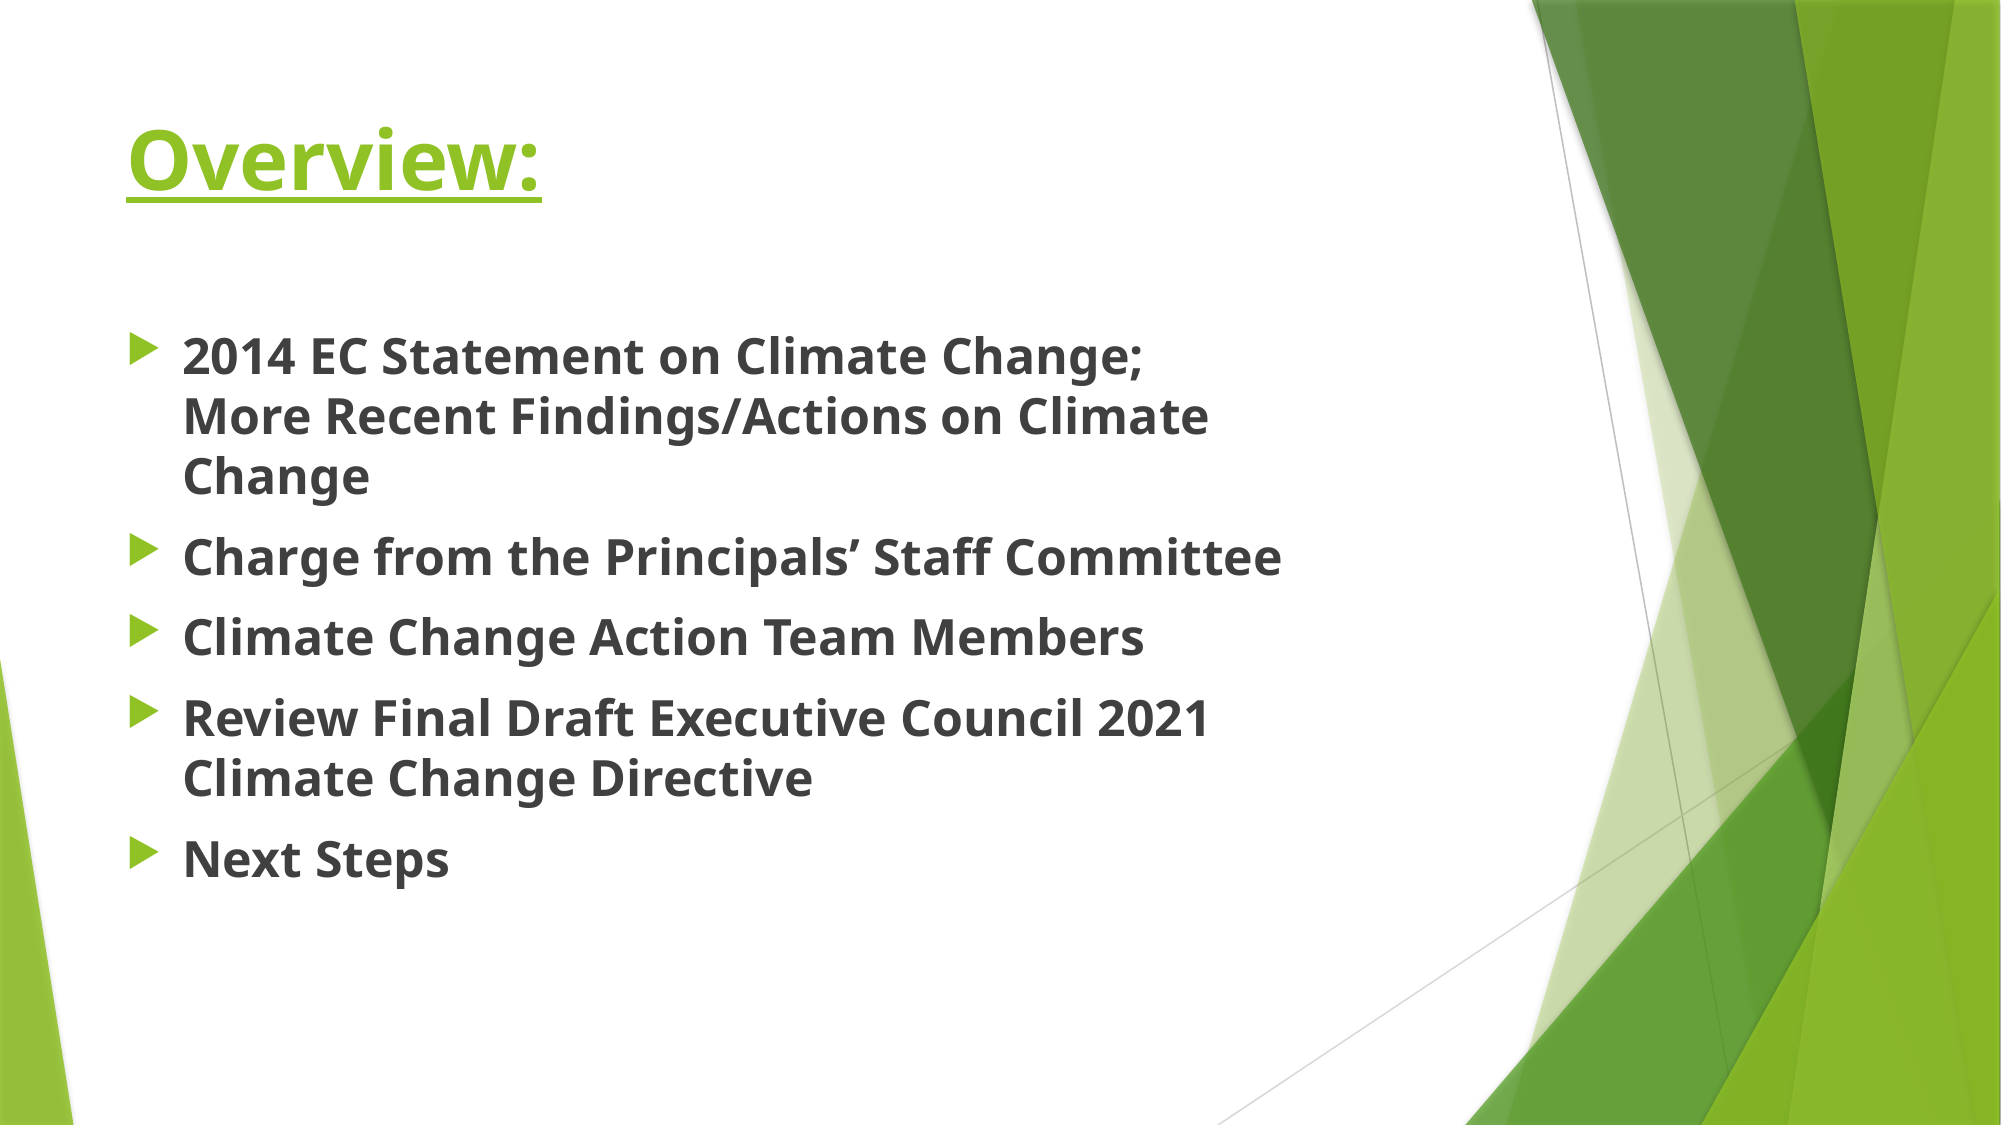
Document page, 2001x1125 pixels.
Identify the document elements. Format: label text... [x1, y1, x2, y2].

list 2014 EC Statement on Climate Change; More Recent Findings/Actions on Climate Change Charge from the Principals’ Staff Committee Climate Change Action Team Members Review Final Draft Executive Council 2021 Climate Change Directive Next Steps [111, 316, 1302, 954]
title Overview: [111, 99, 1522, 317]
